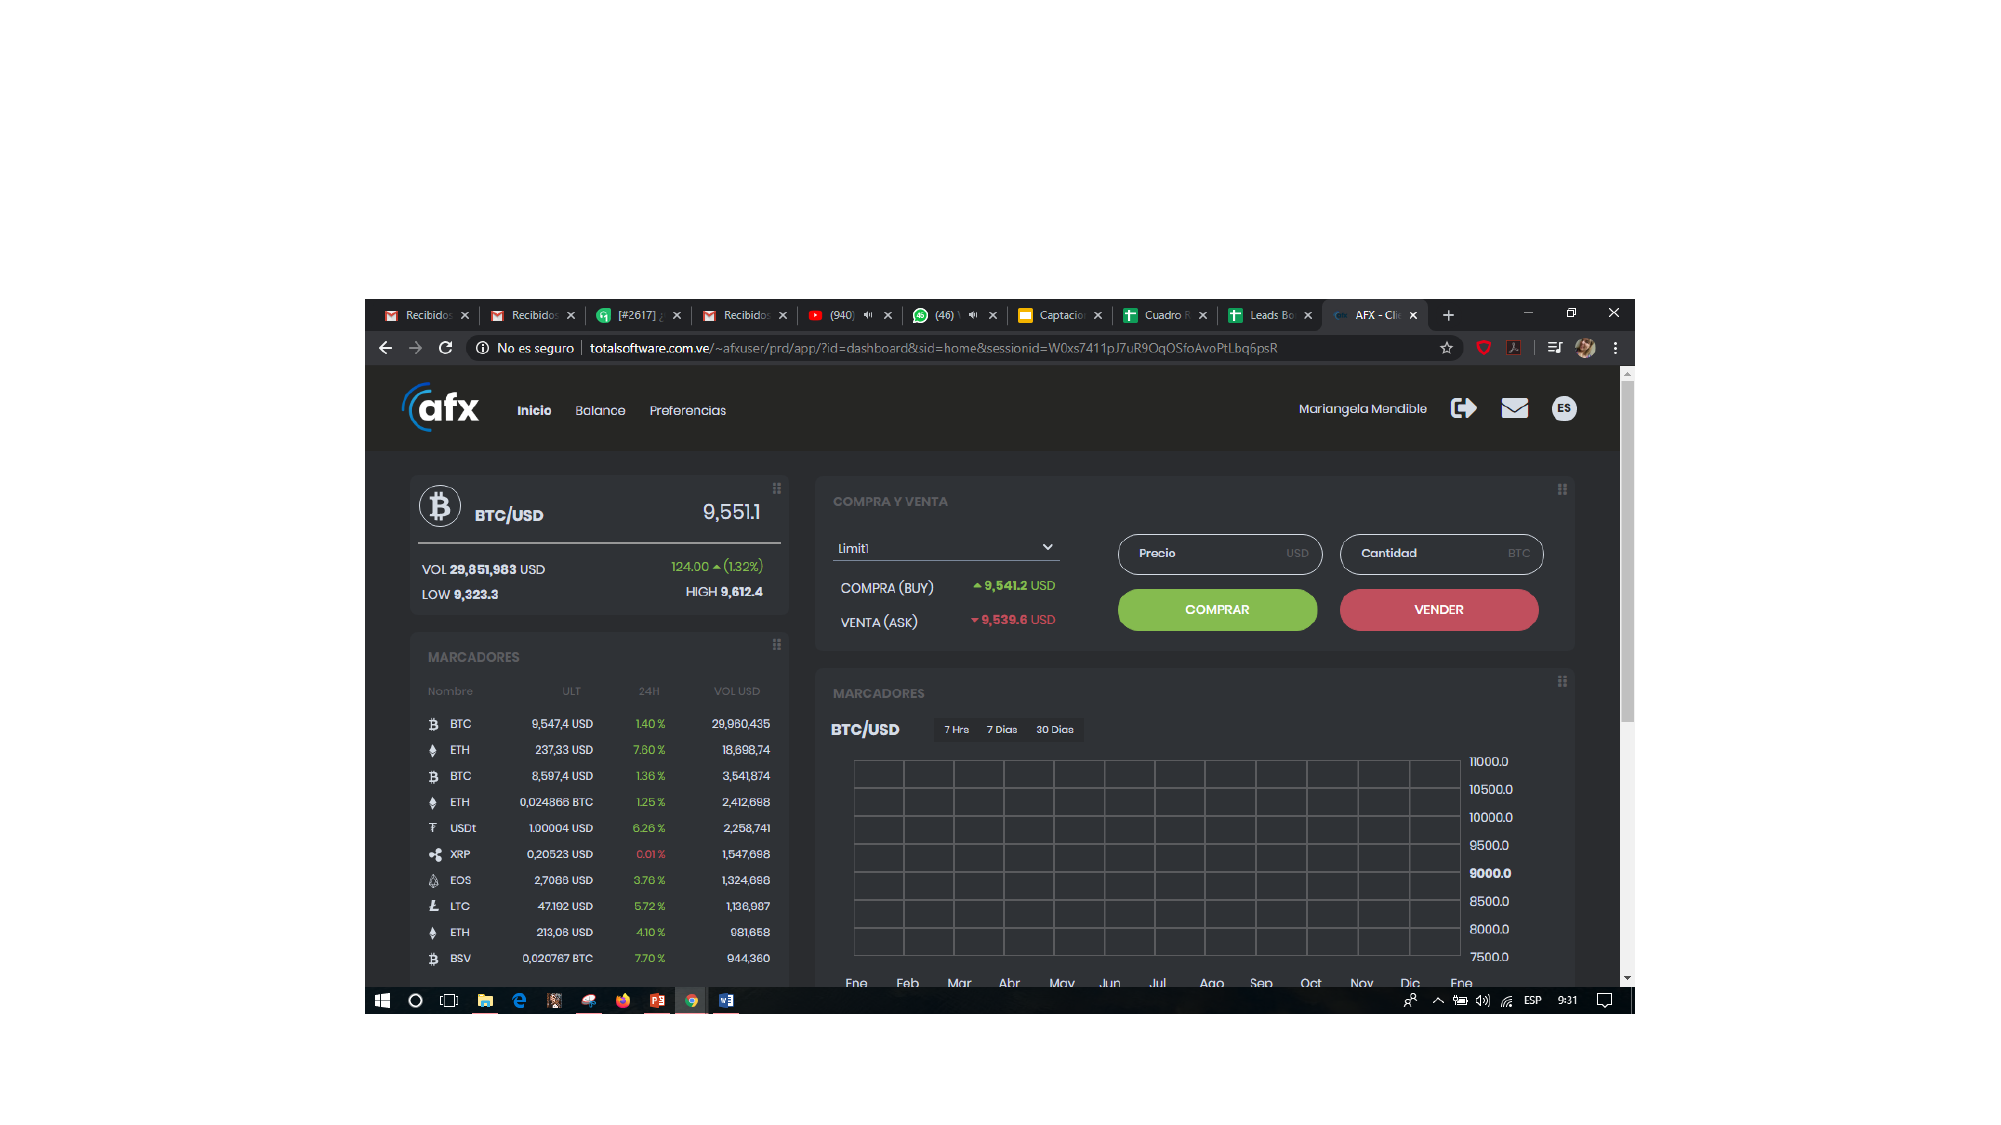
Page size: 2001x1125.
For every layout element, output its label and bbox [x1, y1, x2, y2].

list [365, 299, 1635, 1014]
